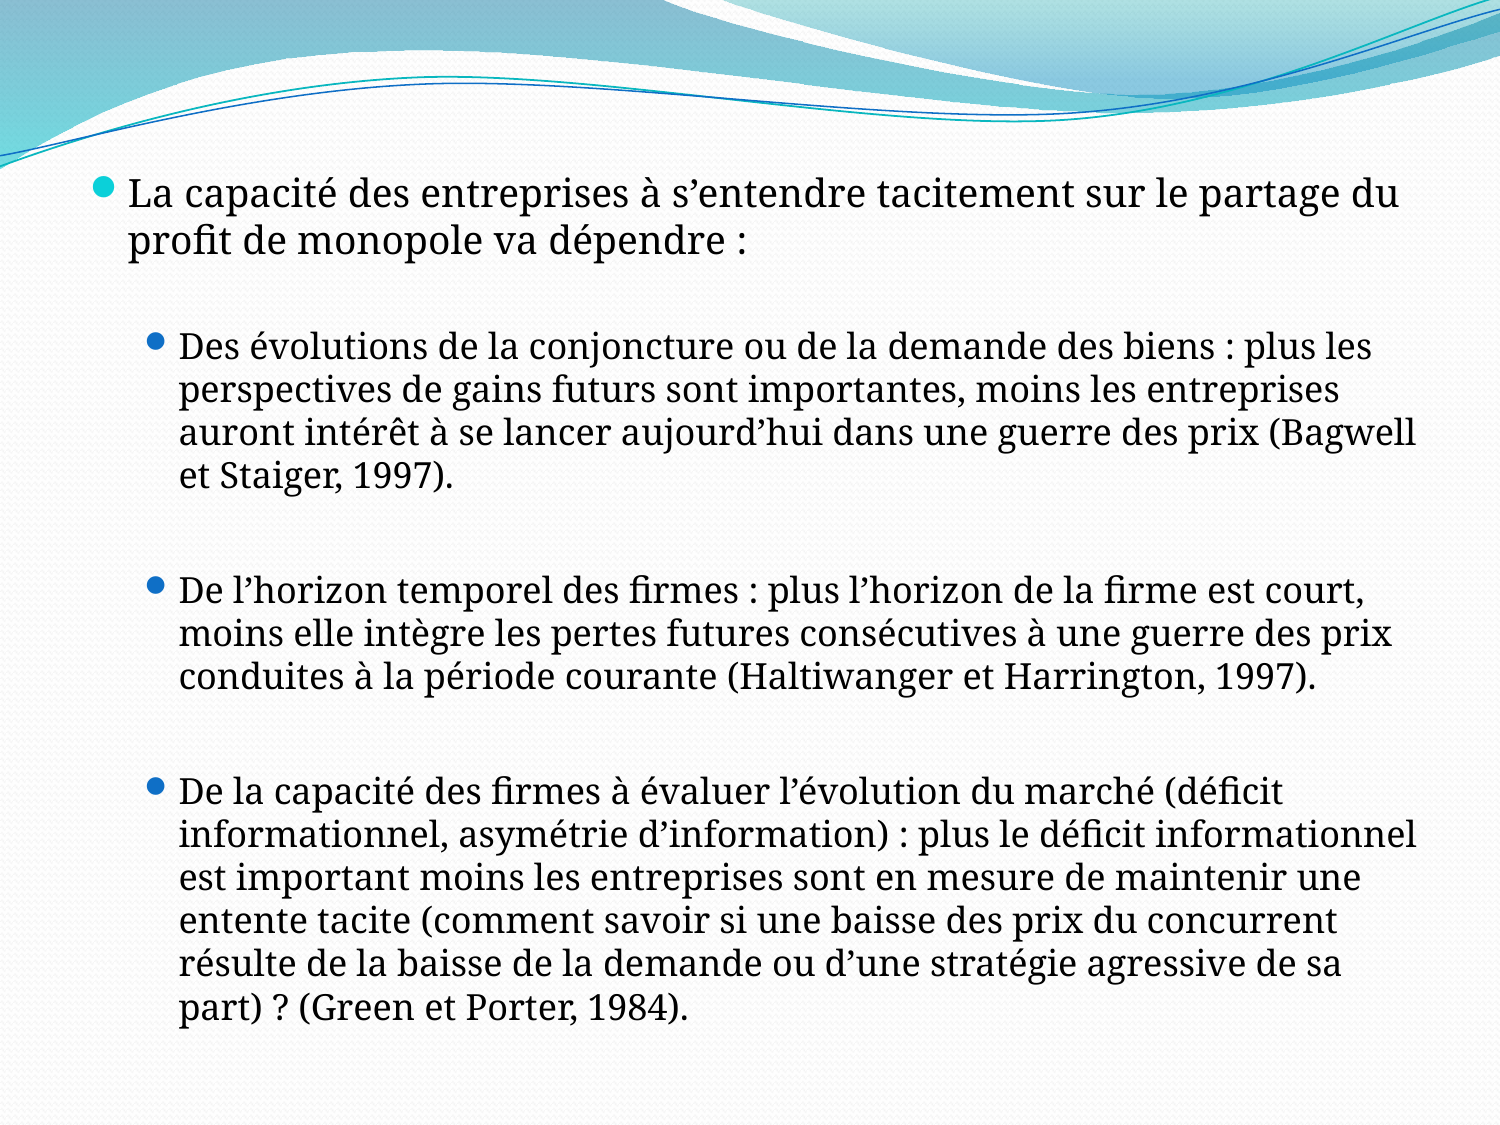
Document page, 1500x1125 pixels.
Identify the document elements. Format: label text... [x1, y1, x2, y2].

list La capacité des entreprises à s’entendre tacitement sur le partage du profit de monopole va dépendre : Des évolutions de la conjoncture ou de la demande des biens : plus les perspectives de gains futurs sont importantes, moins les entreprises auront intérêt à se lancer aujourd’hui dans une guerre des prix (Bagwell et Staiger, 1997). De l’horizon temporel des firmes : plus l’horizon de la firme est court, moins elle intègre les pertes futures consécutives à une guerre des prix conduites à la période courante (Haltiwanger et Harrington, 1997). De la capacité des firmes à évaluer l’évolution du marché (déficit informationnel, asymétrie d’information) : plus le déficit informationnel est important moins les entreprises sont en mesure de maintenir une entente tacite (comment savoir si une baisse des prix du concurrent résulte de la baisse de la demande ou d’une stratégie agressive de sa part) ? (Green et Porter, 1984). [75, 160, 1447, 1038]
